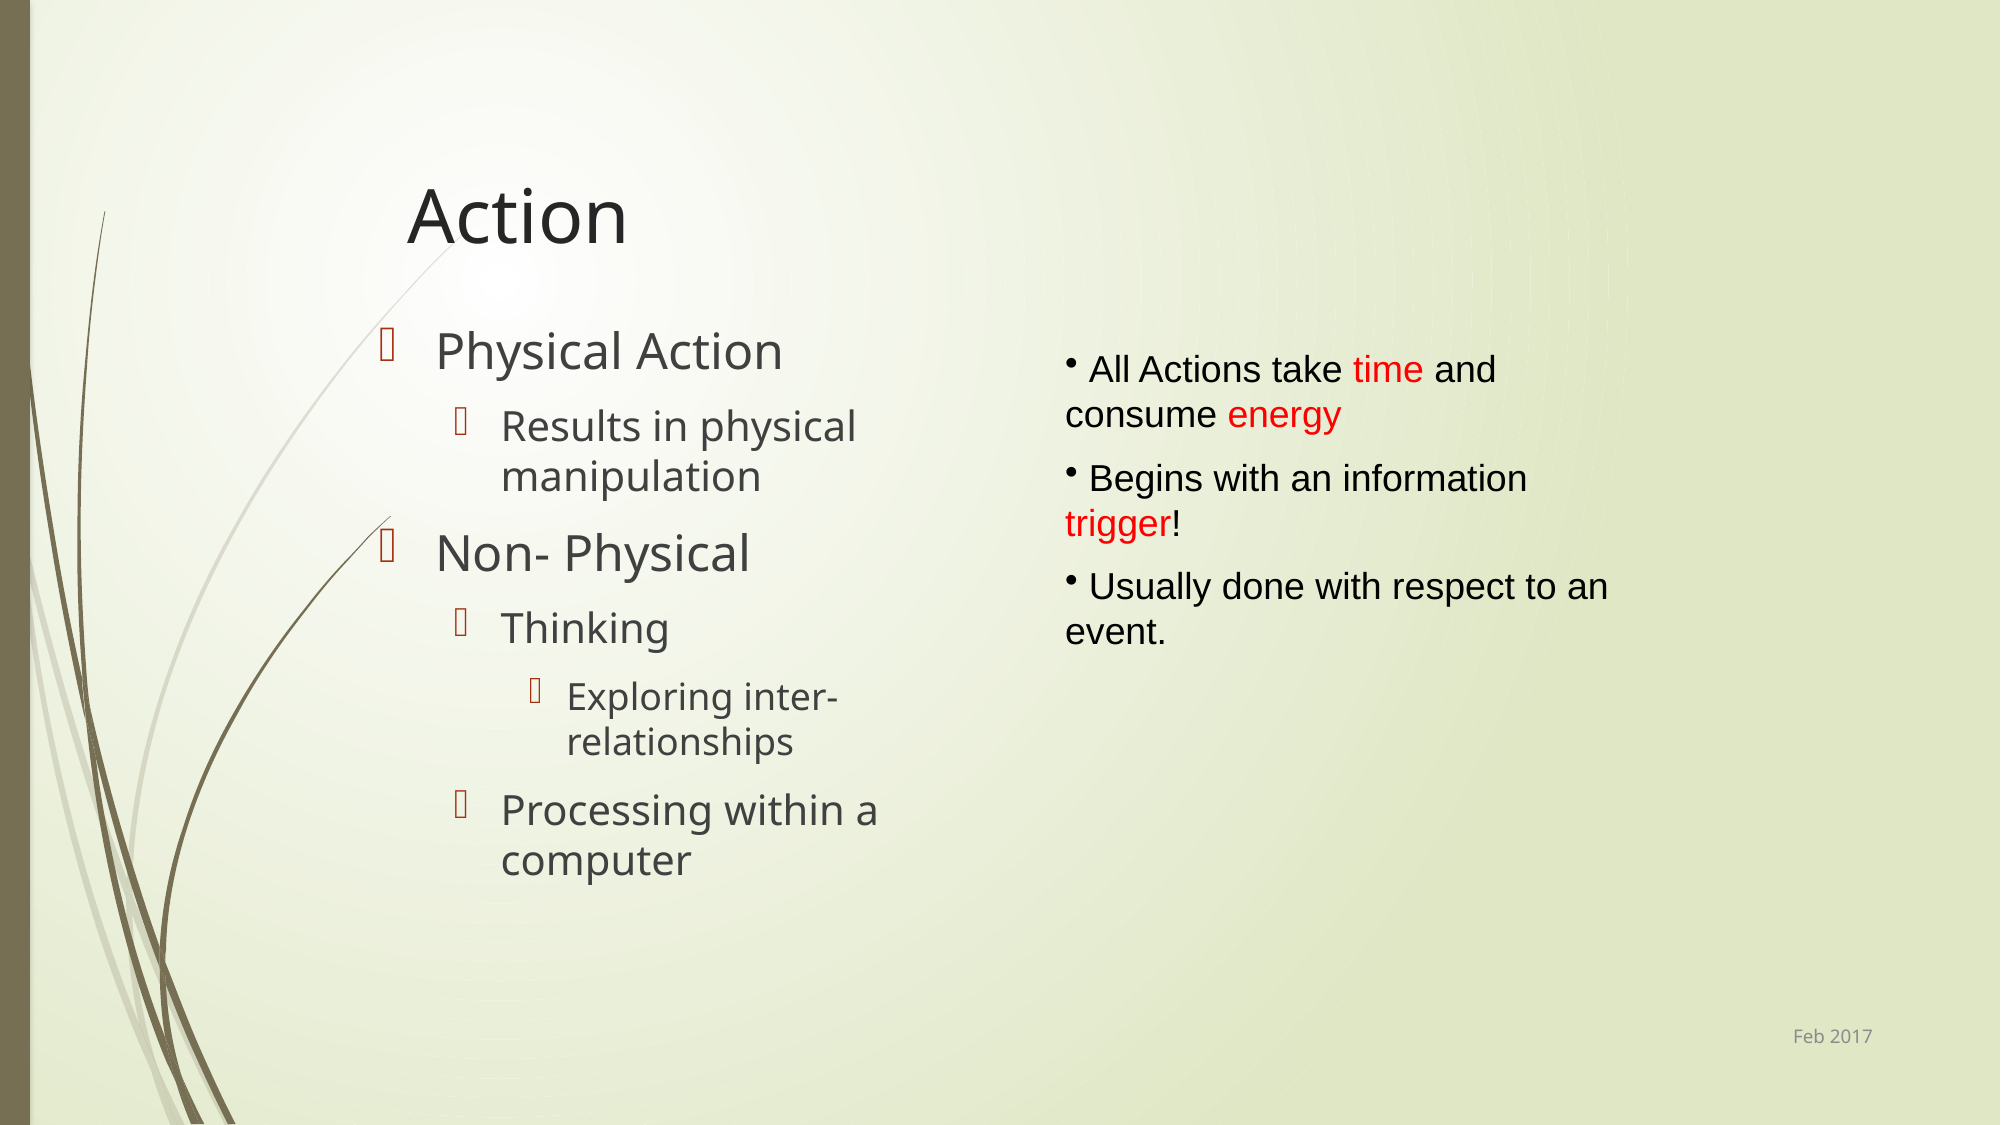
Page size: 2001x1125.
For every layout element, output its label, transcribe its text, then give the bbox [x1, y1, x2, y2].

list Physical Action Results in physical manipulation Non- Physical Thinking Exploring inter-relationships Processing within a computer [363, 311, 989, 987]
title Action [392, 141, 1732, 267]
text_box All Actions take time and consume energy Begins with an information trigger! Usually done with respect to an event. [1050, 337, 1663, 660]
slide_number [1699, 1005, 1888, 1067]
